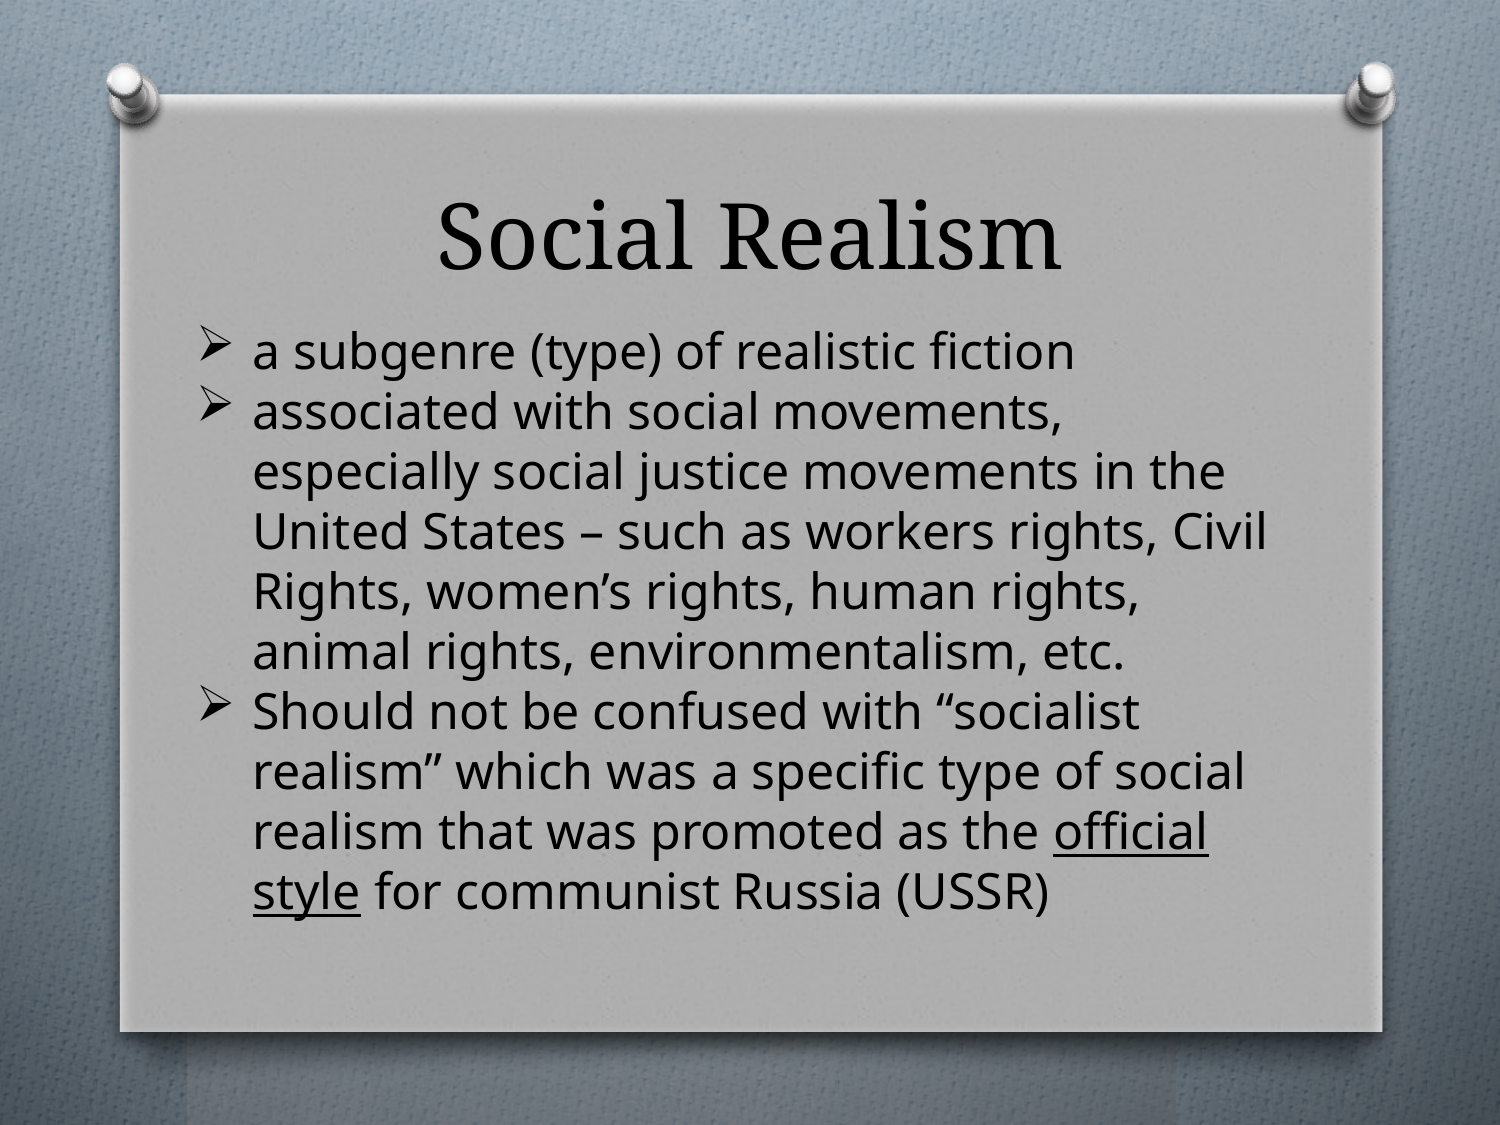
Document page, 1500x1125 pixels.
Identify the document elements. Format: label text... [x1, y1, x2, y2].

picture [75, 29, 198, 153]
title Social Realism [179, 134, 1323, 332]
text_box a subgenre (type) of realistic fiction associated with social movements, especially social justice movements in the United States – such as workers rights, Civil Rights, women’s rights, human rights, animal rights, environmentalism, etc. Should not be confused with “socialist realism” which was a specific type of social realism that was promoted as the official style for communist Russia (USSR) [181, 312, 1307, 928]
picture [1317, 35, 1439, 156]
